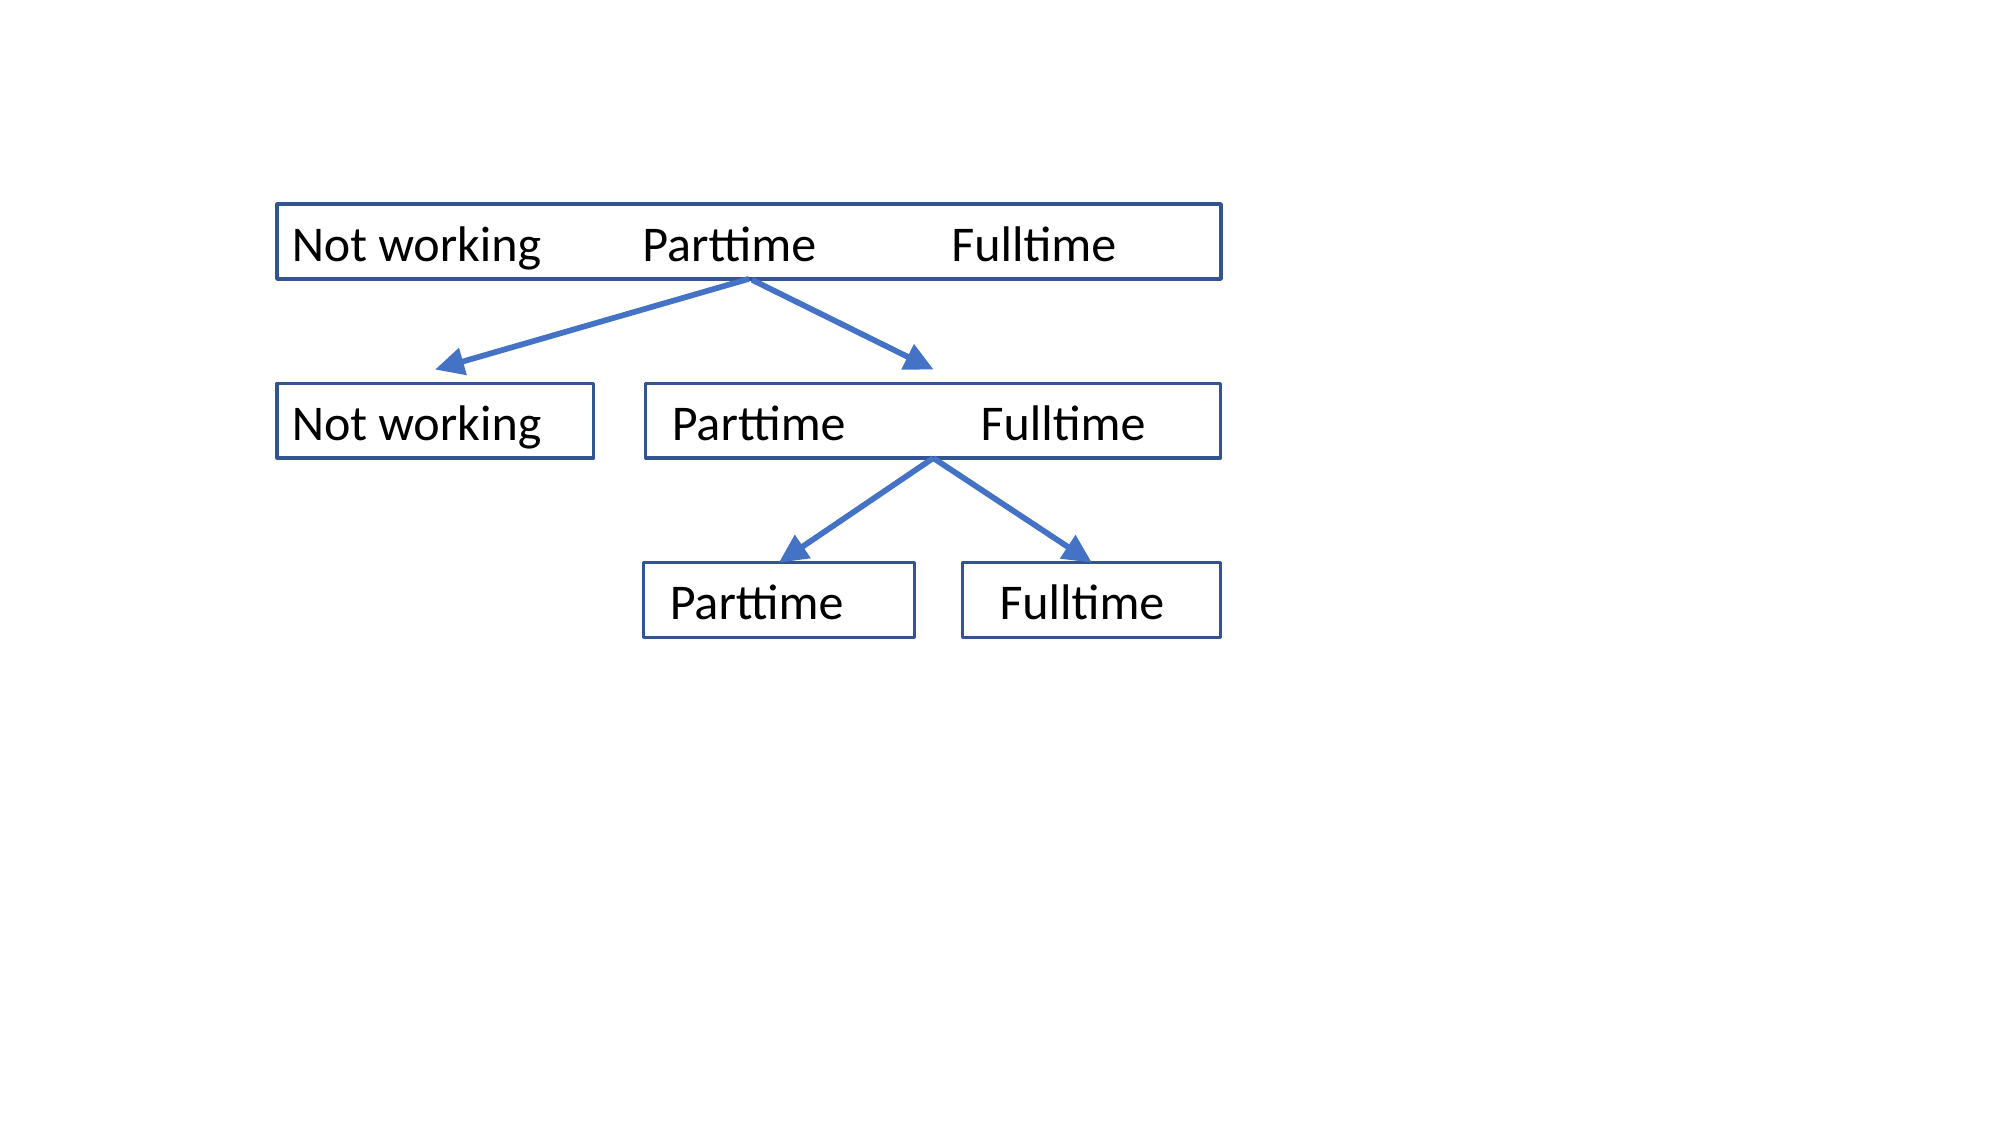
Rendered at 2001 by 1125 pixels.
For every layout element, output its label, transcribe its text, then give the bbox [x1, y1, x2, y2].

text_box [435, 279, 749, 370]
text_box Fulltime [962, 562, 1221, 638]
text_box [779, 459, 933, 563]
text_box Not working [277, 383, 594, 458]
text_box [752, 279, 934, 370]
text_box Parttime Fulltime [645, 383, 1221, 458]
text_box Parttime [643, 562, 915, 638]
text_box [933, 459, 1092, 563]
text_box Not working Parttime Fulltime [277, 204, 1221, 279]
